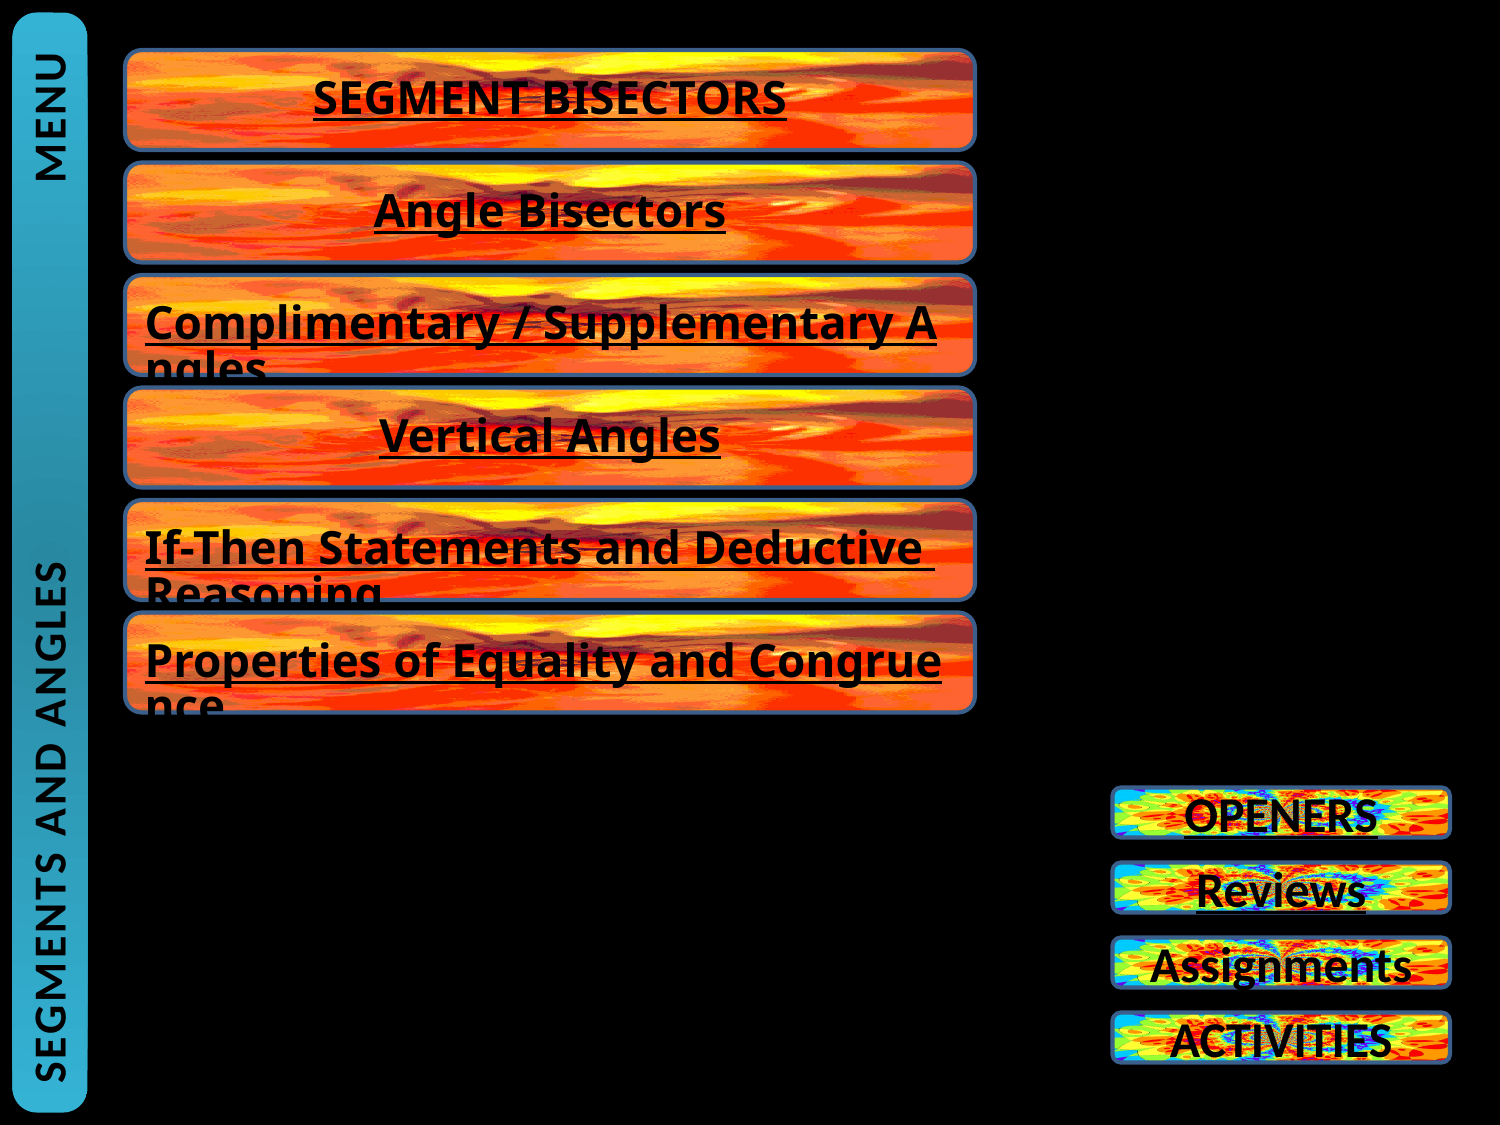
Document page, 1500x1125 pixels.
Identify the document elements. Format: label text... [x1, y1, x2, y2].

text_box Assignments [1110, 935, 1453, 990]
text_box Angle Bisectors [122, 160, 978, 265]
text_box Properties of Equality and Congruence [122, 610, 978, 715]
text_box Complimentary / Supplementary Angles [122, 272, 978, 378]
text_box [12, 12, 88, 1113]
text_box SEGMENTS AND ANGLES MENU [12, 37, 83, 1099]
text_box If-Then Statements and Deductive Reasoning [122, 497, 978, 603]
text_box OPENERS [1110, 785, 1453, 840]
text_box Vertical Angles [122, 385, 978, 490]
text_box SEGMENT BISECTORS [122, 47, 978, 153]
text_box Reviews [1110, 860, 1453, 915]
text_box ACTIVITIES [1110, 1010, 1453, 1065]
